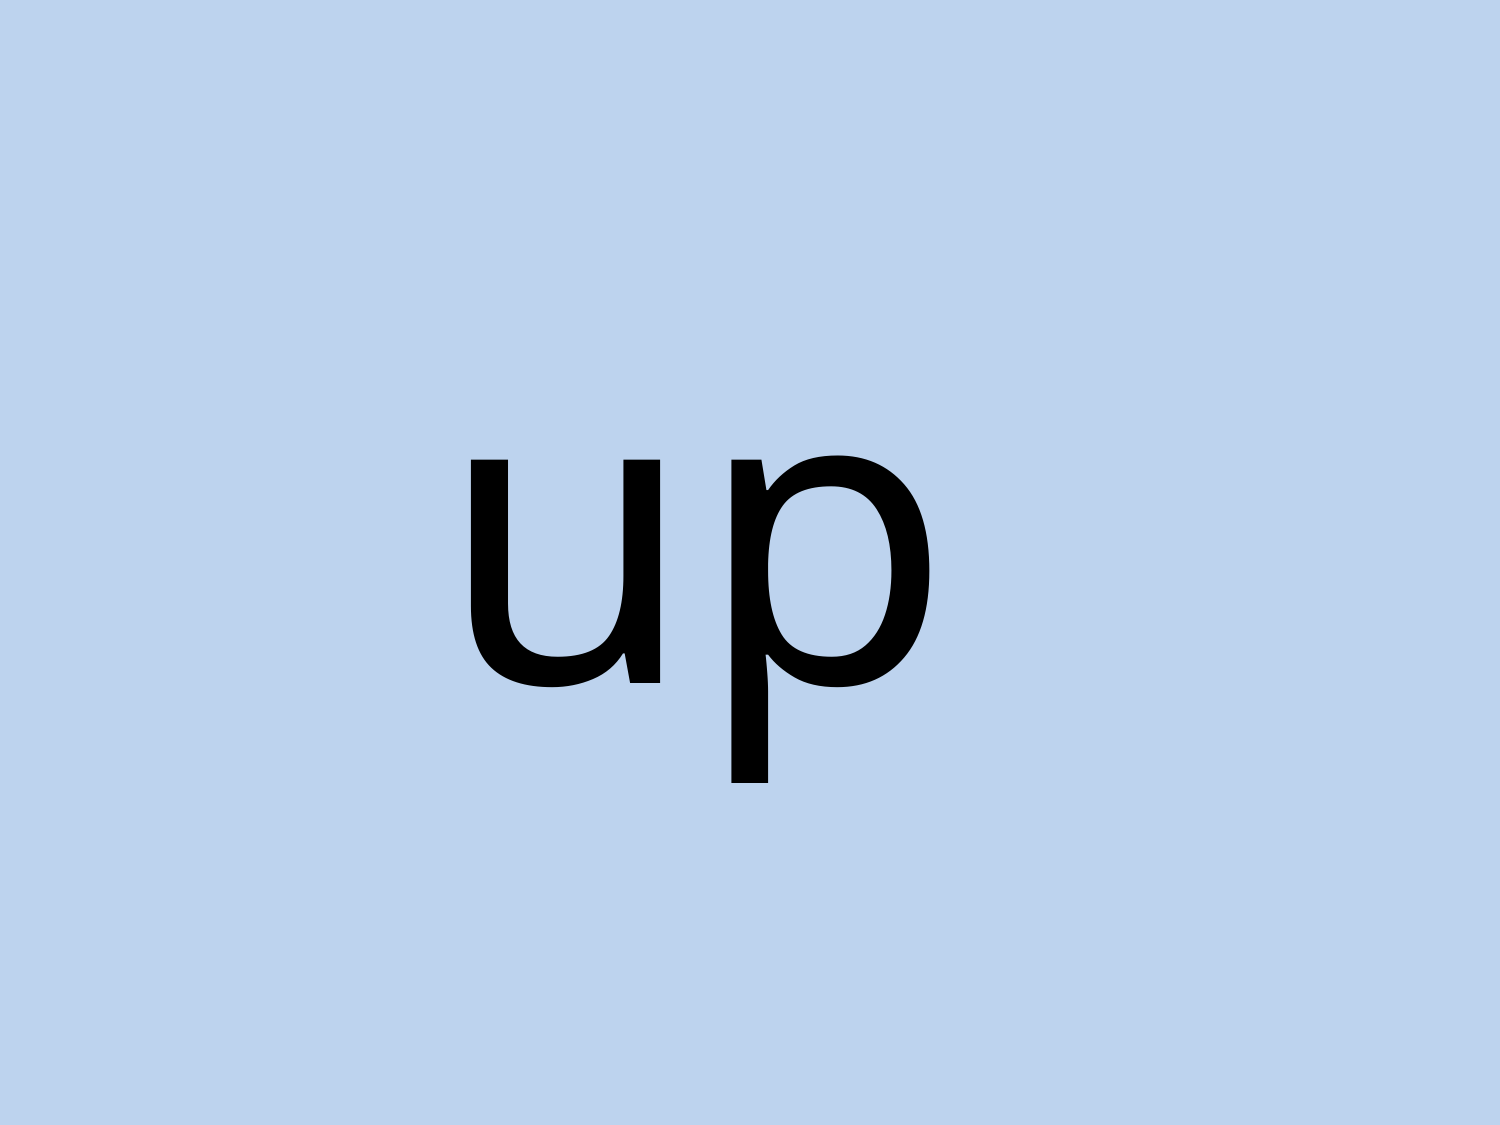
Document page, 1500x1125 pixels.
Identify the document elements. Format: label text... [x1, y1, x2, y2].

text_box up [41, 259, 1459, 775]
